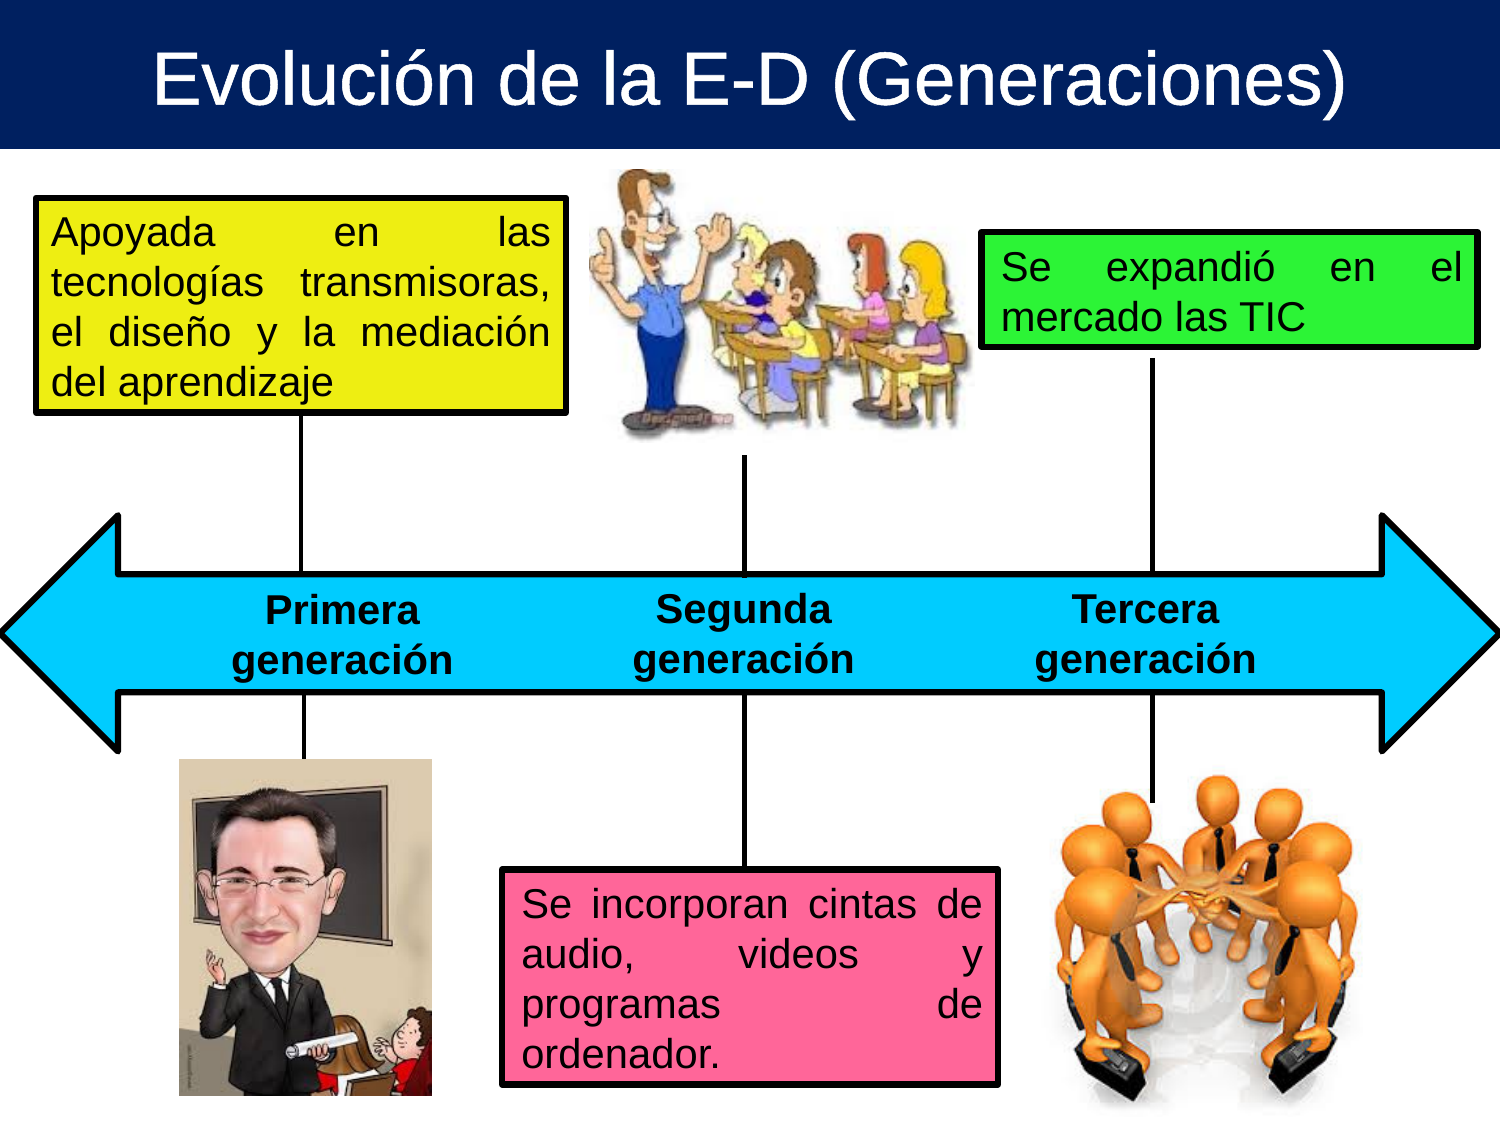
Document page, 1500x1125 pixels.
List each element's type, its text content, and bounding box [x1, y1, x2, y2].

text_box Tercera generación [962, 574, 1329, 689]
title Evolución de la E-D (Generaciones) [0, 0, 1500, 149]
picture [179, 759, 432, 1096]
text_box Segunda generación [560, 574, 927, 689]
text_box Apoyada en las tecnologías transmisoras, el diseño y la mediación del aprendizaje [36, 197, 566, 413]
text_box Se expandió en el mercado las TIC [981, 232, 1478, 347]
picture [1024, 764, 1377, 1117]
text_box [306, 513, 1500, 754]
picture [588, 169, 975, 444]
text_box [0, 513, 302, 754]
text_box Se incorporan cintas de audio, videos y programas de ordenador. [501, 869, 999, 1085]
text_box Primera generación [159, 575, 526, 690]
